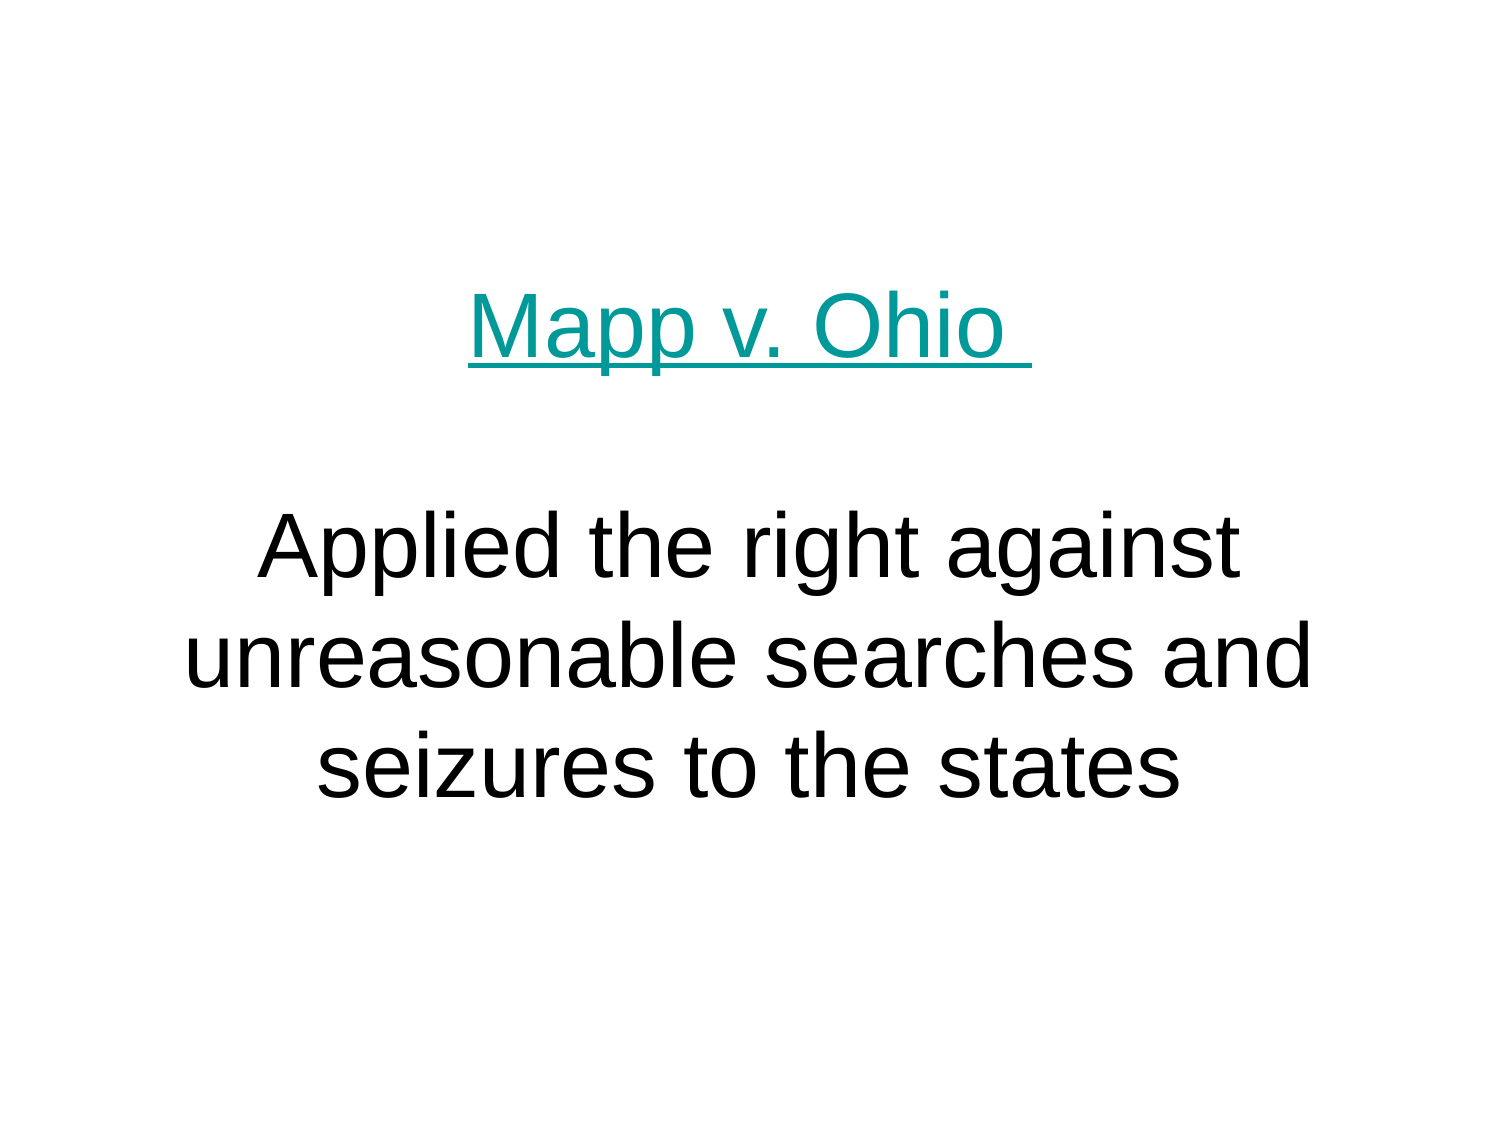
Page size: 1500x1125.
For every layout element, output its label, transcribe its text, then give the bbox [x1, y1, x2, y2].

title Mapp v. Ohio Applied the right against unreasonable searches and seizures to the states [74, 44, 1426, 1038]
